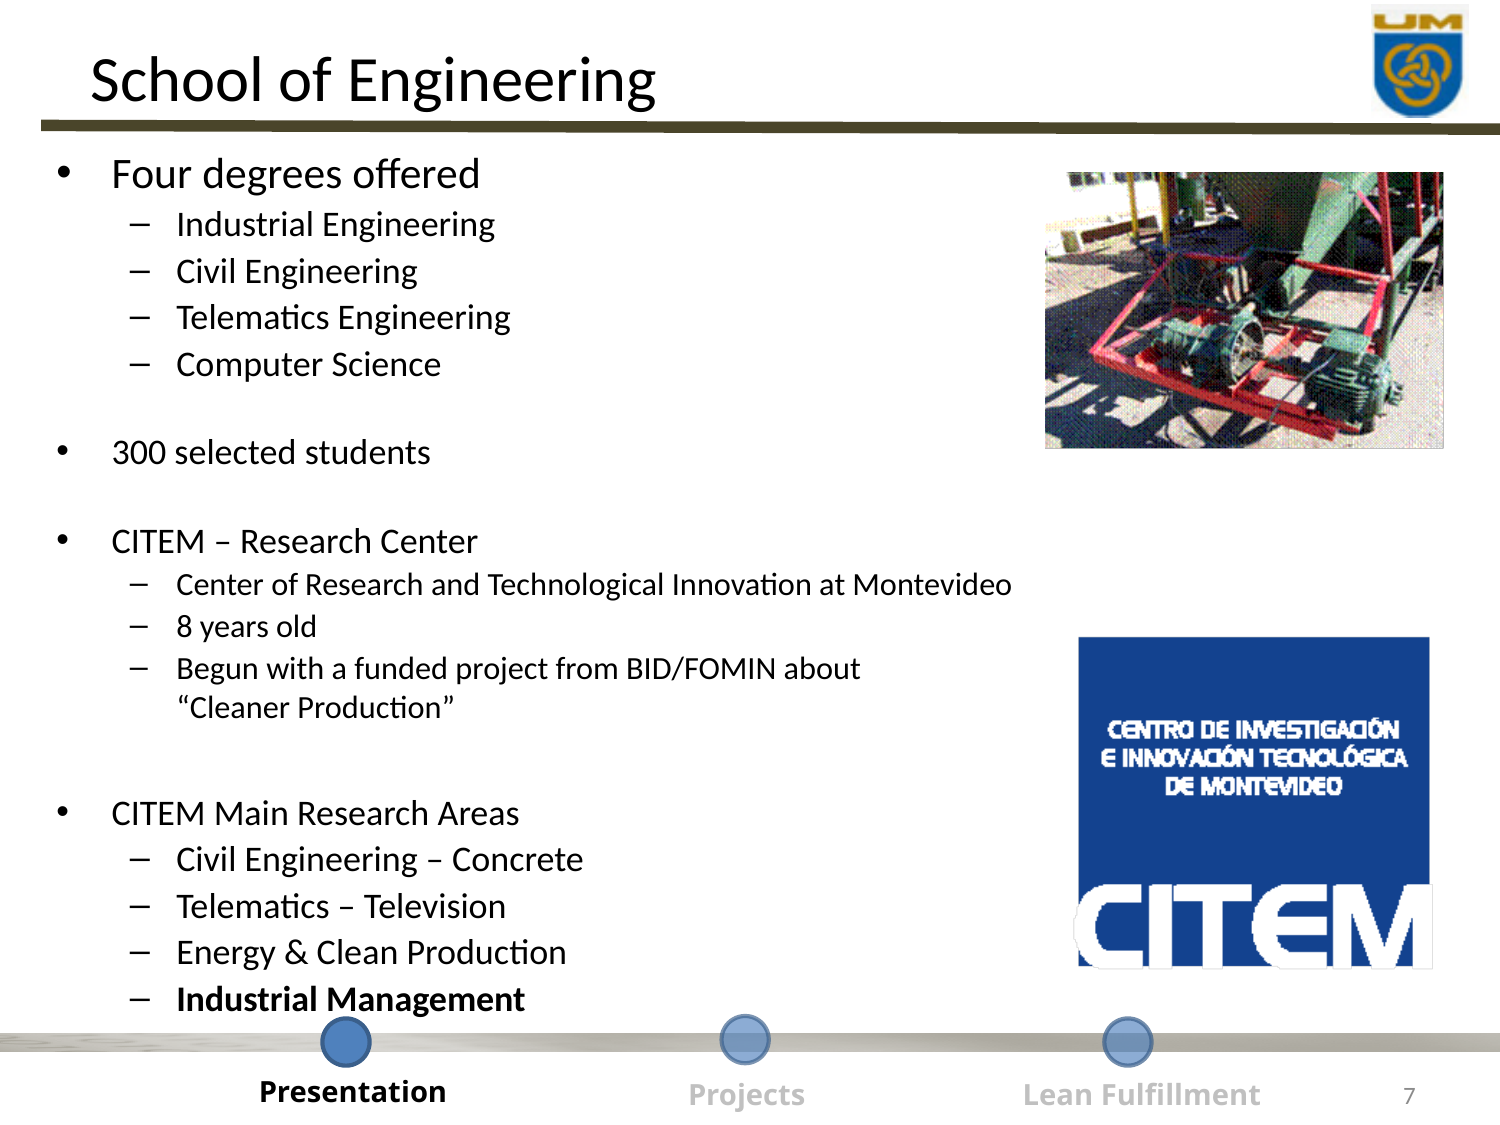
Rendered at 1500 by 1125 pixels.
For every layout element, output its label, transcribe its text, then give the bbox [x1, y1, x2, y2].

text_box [41, 125, 1500, 130]
title School of Engineering [53, 11, 1366, 123]
picture [0, 1033, 1500, 1052]
picture [1045, 172, 1445, 450]
text_box [720, 1013, 770, 1031]
text_box [1104, 1016, 1152, 1031]
text_box [729, 1060, 761, 1066]
text_box Lean Fulfillment [974, 1068, 1310, 1125]
text_box [322, 1016, 370, 1031]
slide_number 7 [1135, 1065, 1431, 1125]
list Four degrees offered Industrial Engineering Civil Engineering Telematics Engineering Computer Science 300 selected students CITEM – Research Center Center of Research and Technological Innovation at Montevideo 8 years old Begun with a funded project from BID/FOMIN about “Cleaner Production” CITEM Main Research Areas Civil Engineering – Concrete Telematics – Television Energy & Clean Production Industrial Management [41, 137, 1331, 1028]
text_box Presentation [239, 1065, 467, 1110]
text_box Projects [579, 1068, 915, 1125]
picture [1068, 633, 1436, 972]
text_box [327, 1060, 365, 1068]
picture [1370, 4, 1470, 118]
text_box [1109, 1060, 1147, 1068]
